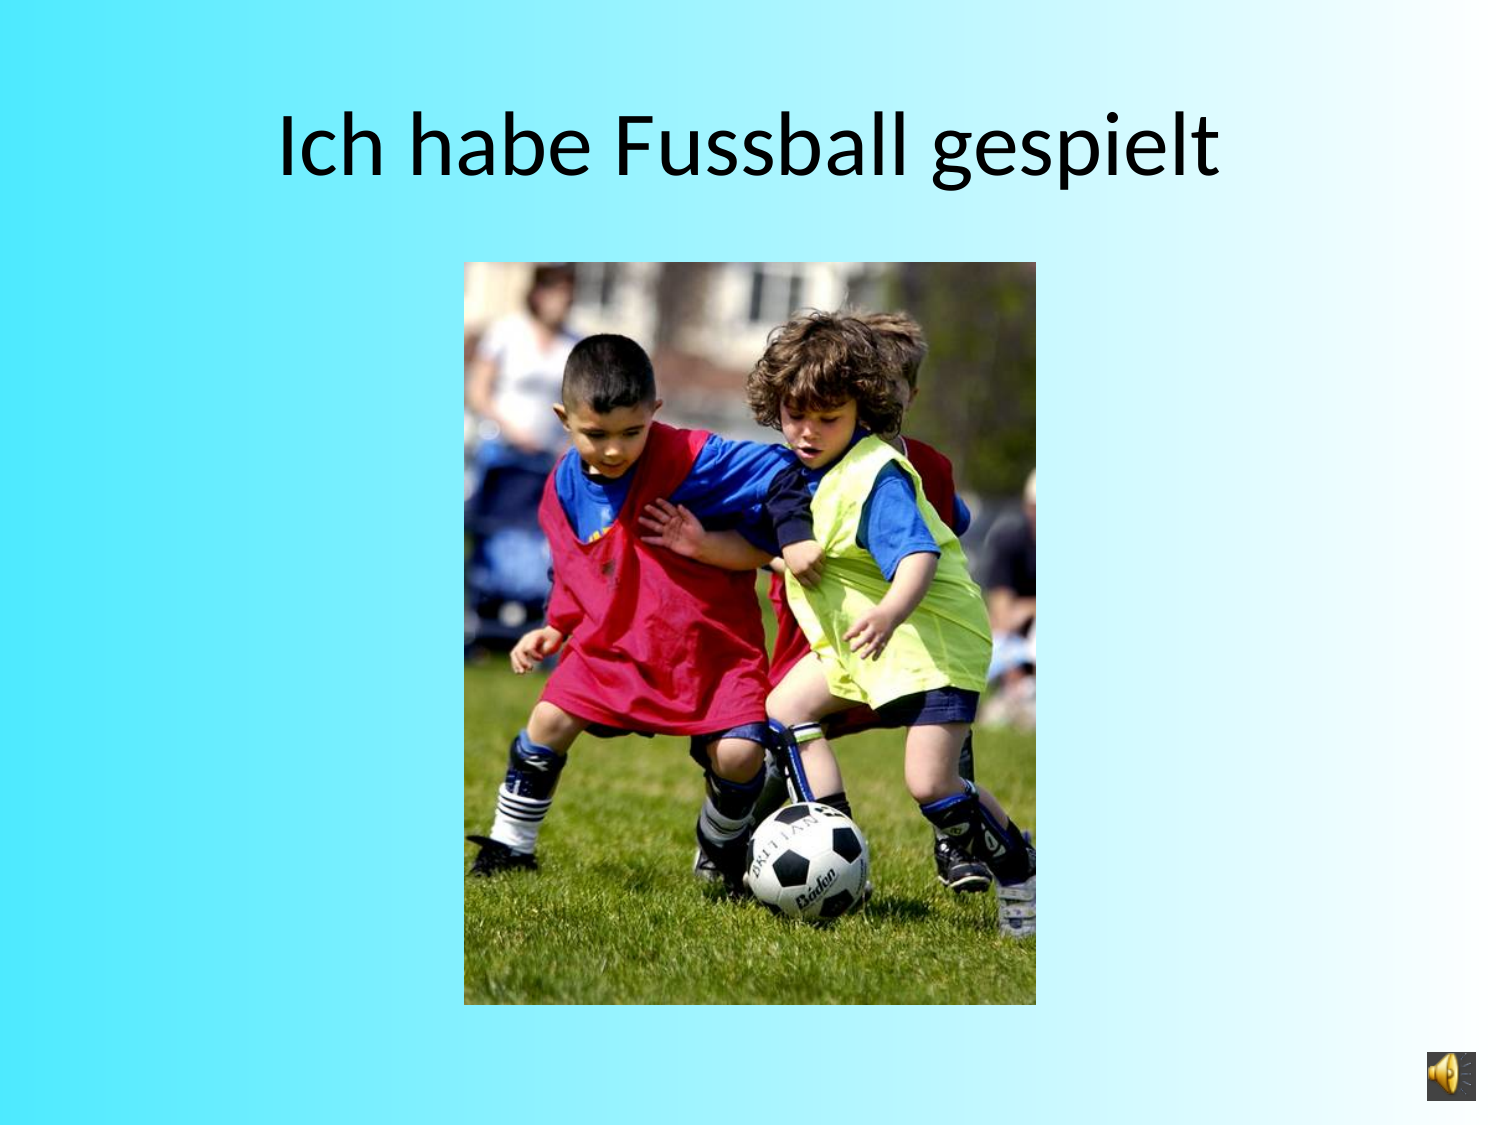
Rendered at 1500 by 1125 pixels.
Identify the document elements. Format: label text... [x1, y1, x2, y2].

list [74, 262, 1426, 1006]
picture [1426, 1051, 1477, 1102]
title Ich habe Fussball gespielt [74, 44, 1426, 233]
